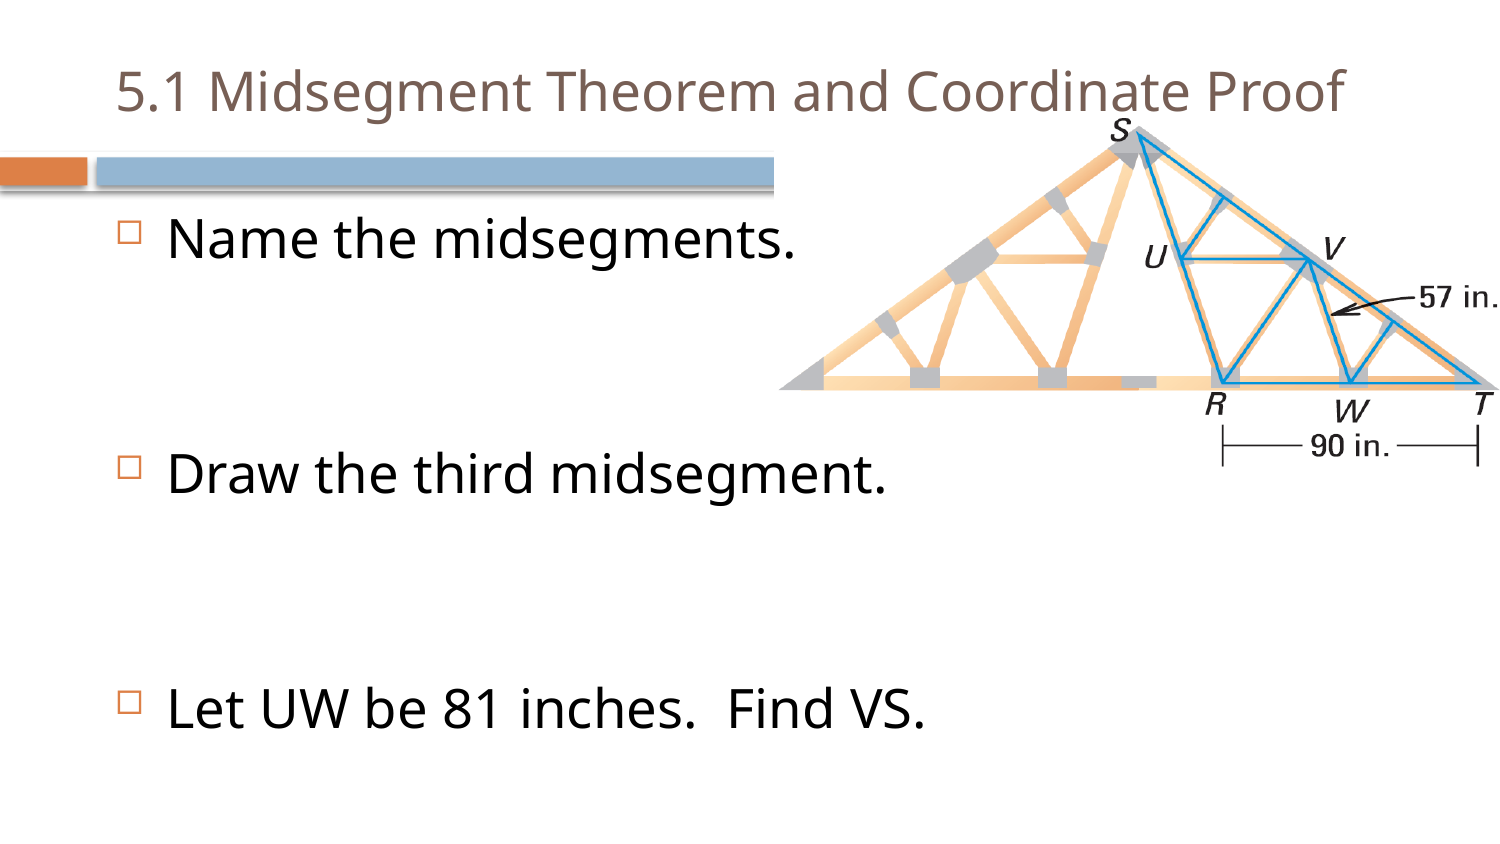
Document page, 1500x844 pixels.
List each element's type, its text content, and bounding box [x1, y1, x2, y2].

picture [774, 112, 1500, 476]
list Name the midsegments. Draw the third midsegment. Let UW be 81 inches. Find VS. [100, 196, 1438, 750]
title 5.1 Midsegment Theorem and Coordinate Proof [100, 28, 1438, 150]
